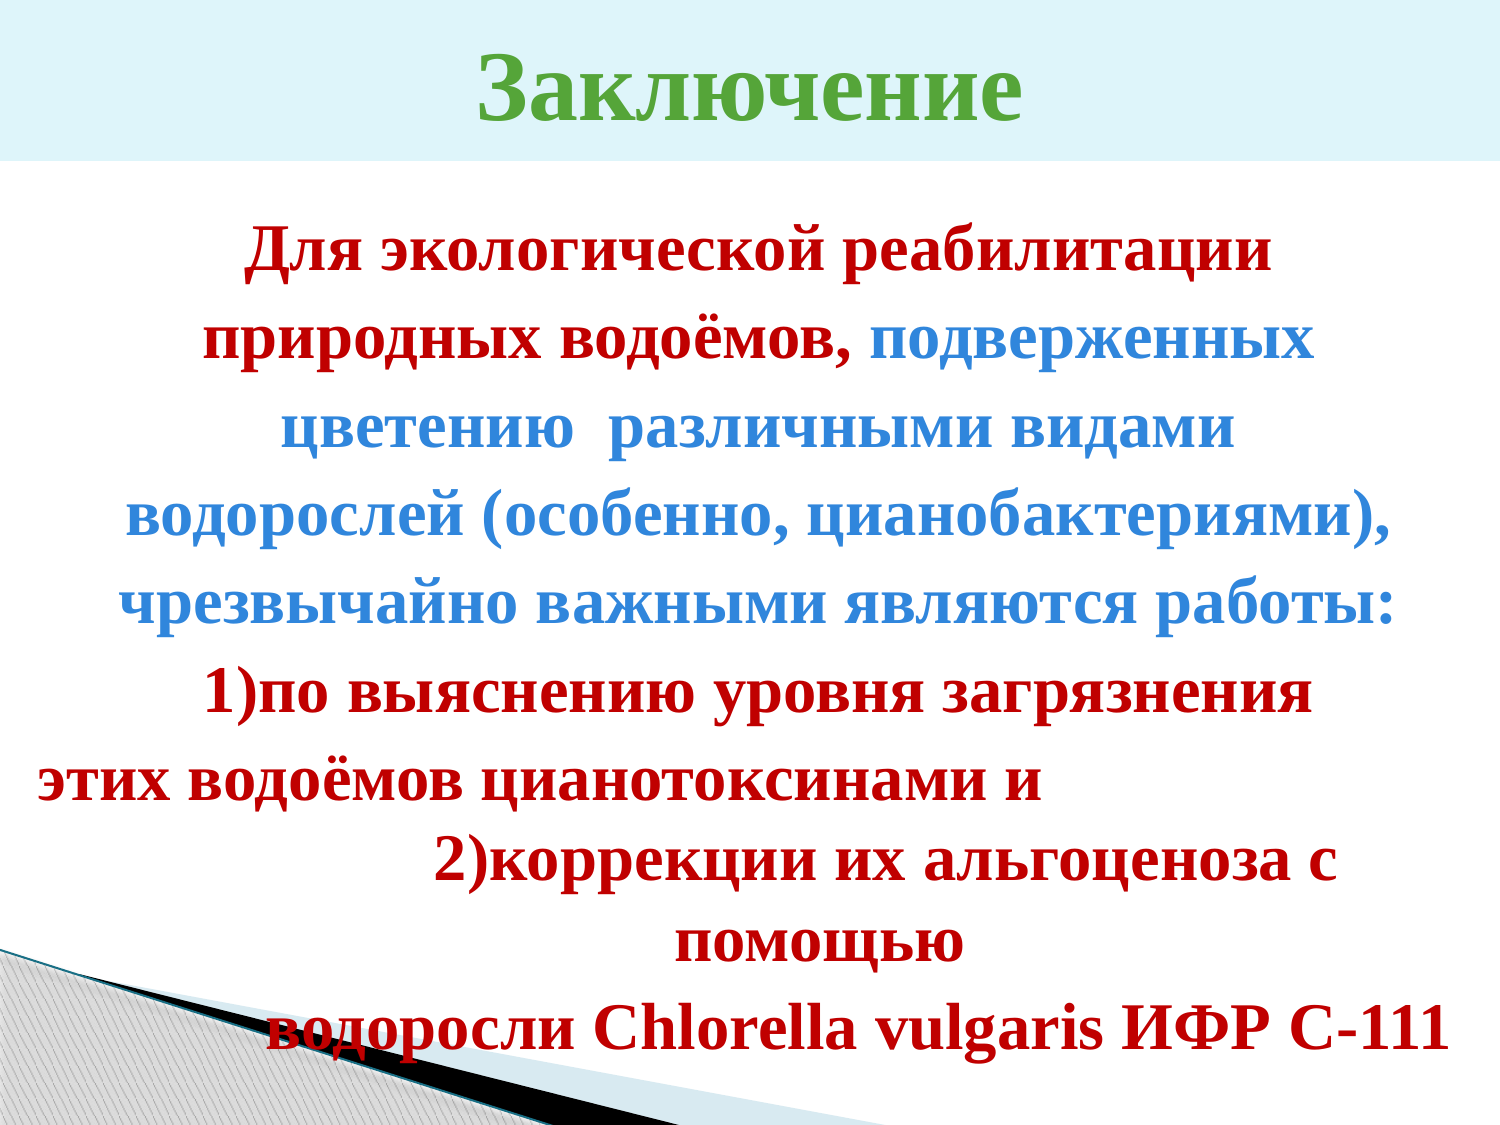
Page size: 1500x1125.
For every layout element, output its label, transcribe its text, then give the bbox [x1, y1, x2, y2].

title Заключение [0, 0, 1500, 161]
list Для экологической реабилитации природных водоёмов, подверженных цветению различными видами водорослей (особенно, цианобактериями), чрезвычайно важными являются работы: 1)по выяснению уровня загрязнения этих водоёмов цианотоксинами и 2)коррекции их альгоценоза с помощью водоросли Chlorella vulgaris ИФР С-111 [0, 196, 1500, 1125]
